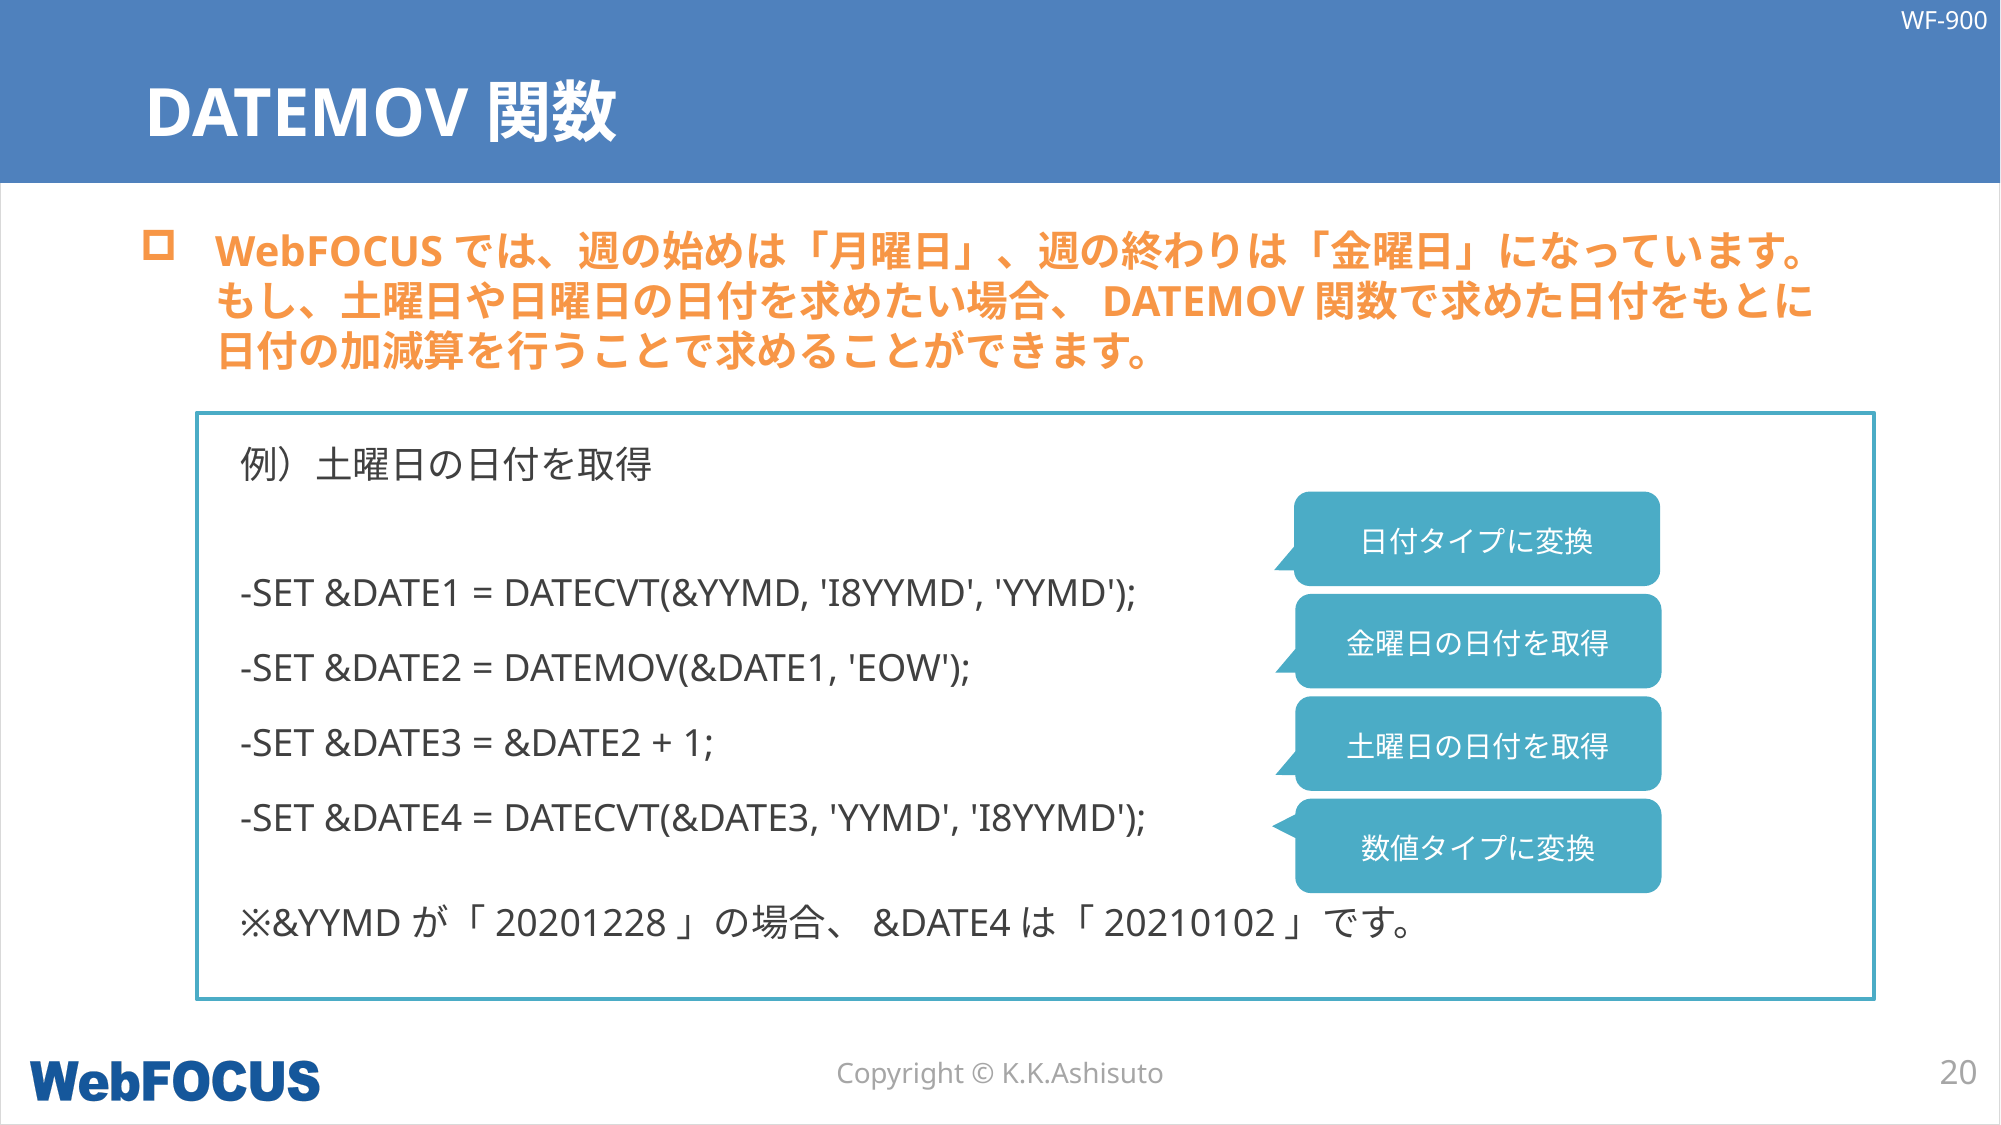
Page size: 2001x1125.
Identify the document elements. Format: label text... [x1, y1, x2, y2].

list WebFOCUSでは、週の始めは「月曜日」、週の終わりは「金曜日」になっています。 もし、土曜日や日曜日の日付を求めたい場合、DATEMOV関数で求めた日付をもとに 日付の加減算を行うことで求めることができます。 例）土曜日の日付を取得 -SET &DATE1 = DATECVT(&YYMD, 'I8YYMD', 'YYMD'); -SET &DATE2 = DATEMOV(&DATE1, 'EOW'); -SET &DATE3 = &DATE2 + 1; -SET &DATE4 = DATECVT(&DATE3, 'YYMD', 'I8YYMD'); ※&YYMDが「20201228」の場合、&DATE4は「20210102」です。 [125, 217, 1926, 1020]
text_box 数値タイプに変換 [1272, 798, 1662, 894]
text_box [195, 411, 1876, 1001]
text_box 土曜日の日付を取得 [1275, 696, 1662, 791]
title DATEMOV関数 [129, 50, 1924, 169]
picture [25, 1050, 323, 1111]
text_box 日付タイプに変換 [1274, 491, 1661, 587]
text_box 金曜日の日付を取得 [1275, 593, 1662, 689]
